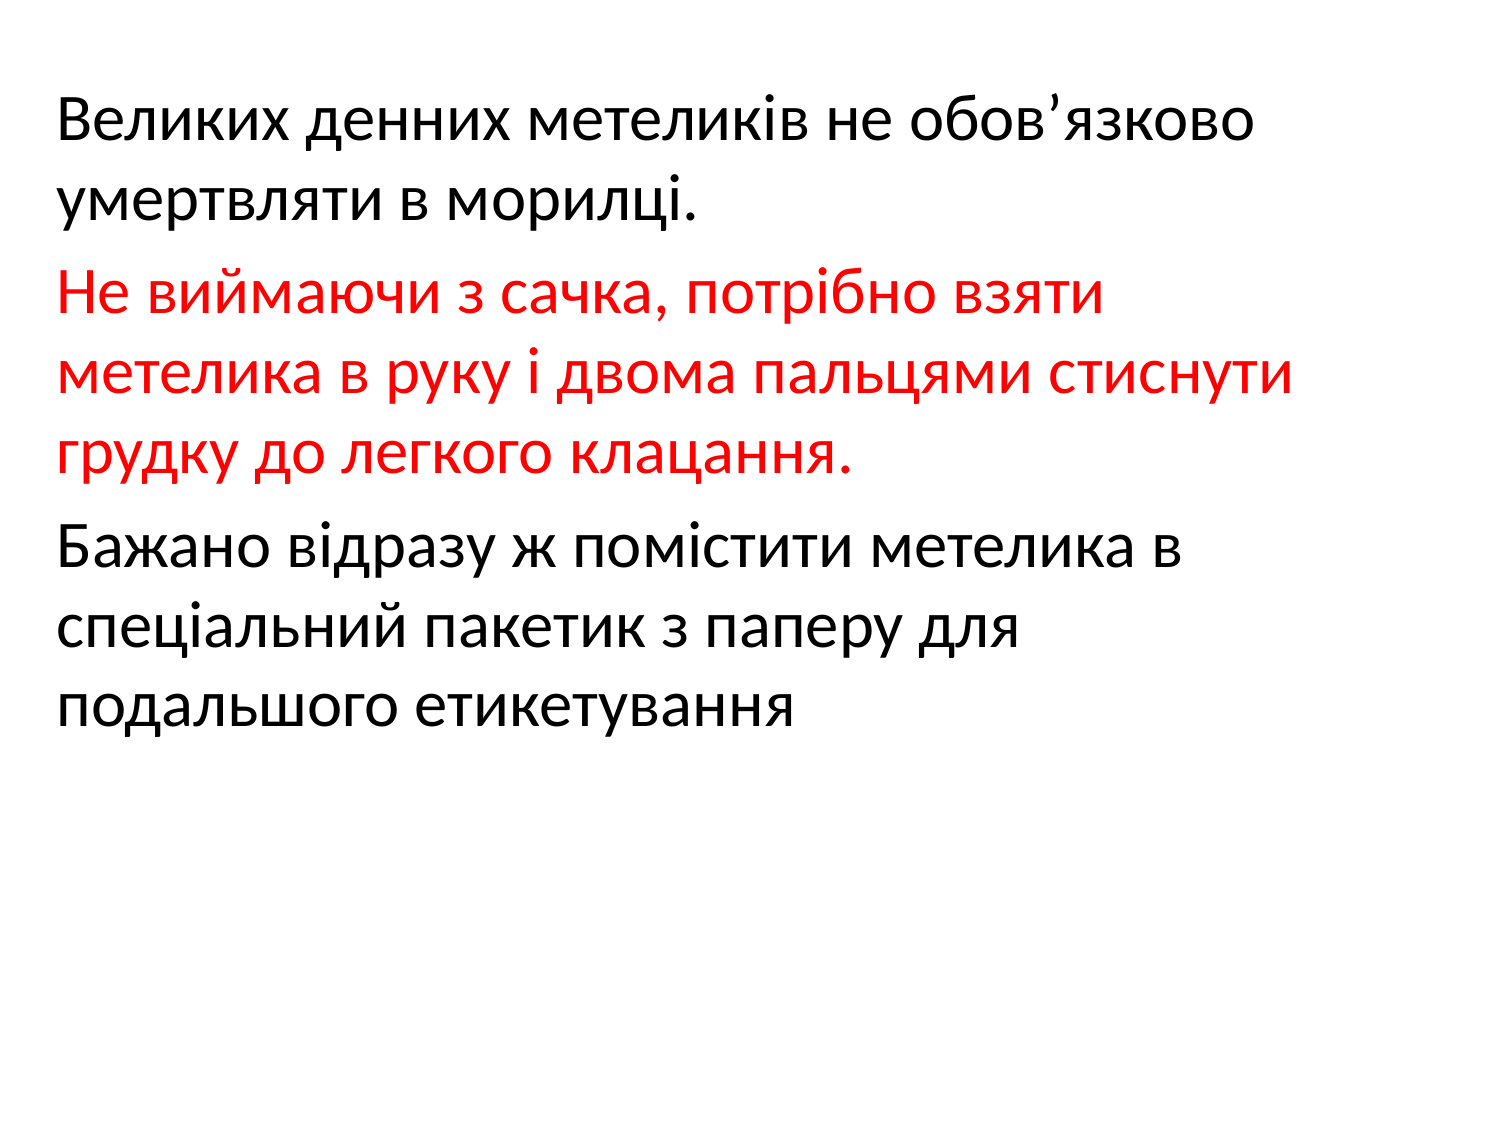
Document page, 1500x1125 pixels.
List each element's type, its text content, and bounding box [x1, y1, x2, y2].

list Великих денних метеликів не обов’язково умертвляти в морилці. Не виймаючи з сачка, потрібно взяти метелика в руку і двома пальцями стиснути грудку до легкого клацання. Бажано відразу ж помістити метелика в спеціальний пакетик з паперу для подальшого етикетування [41, 66, 1392, 809]
